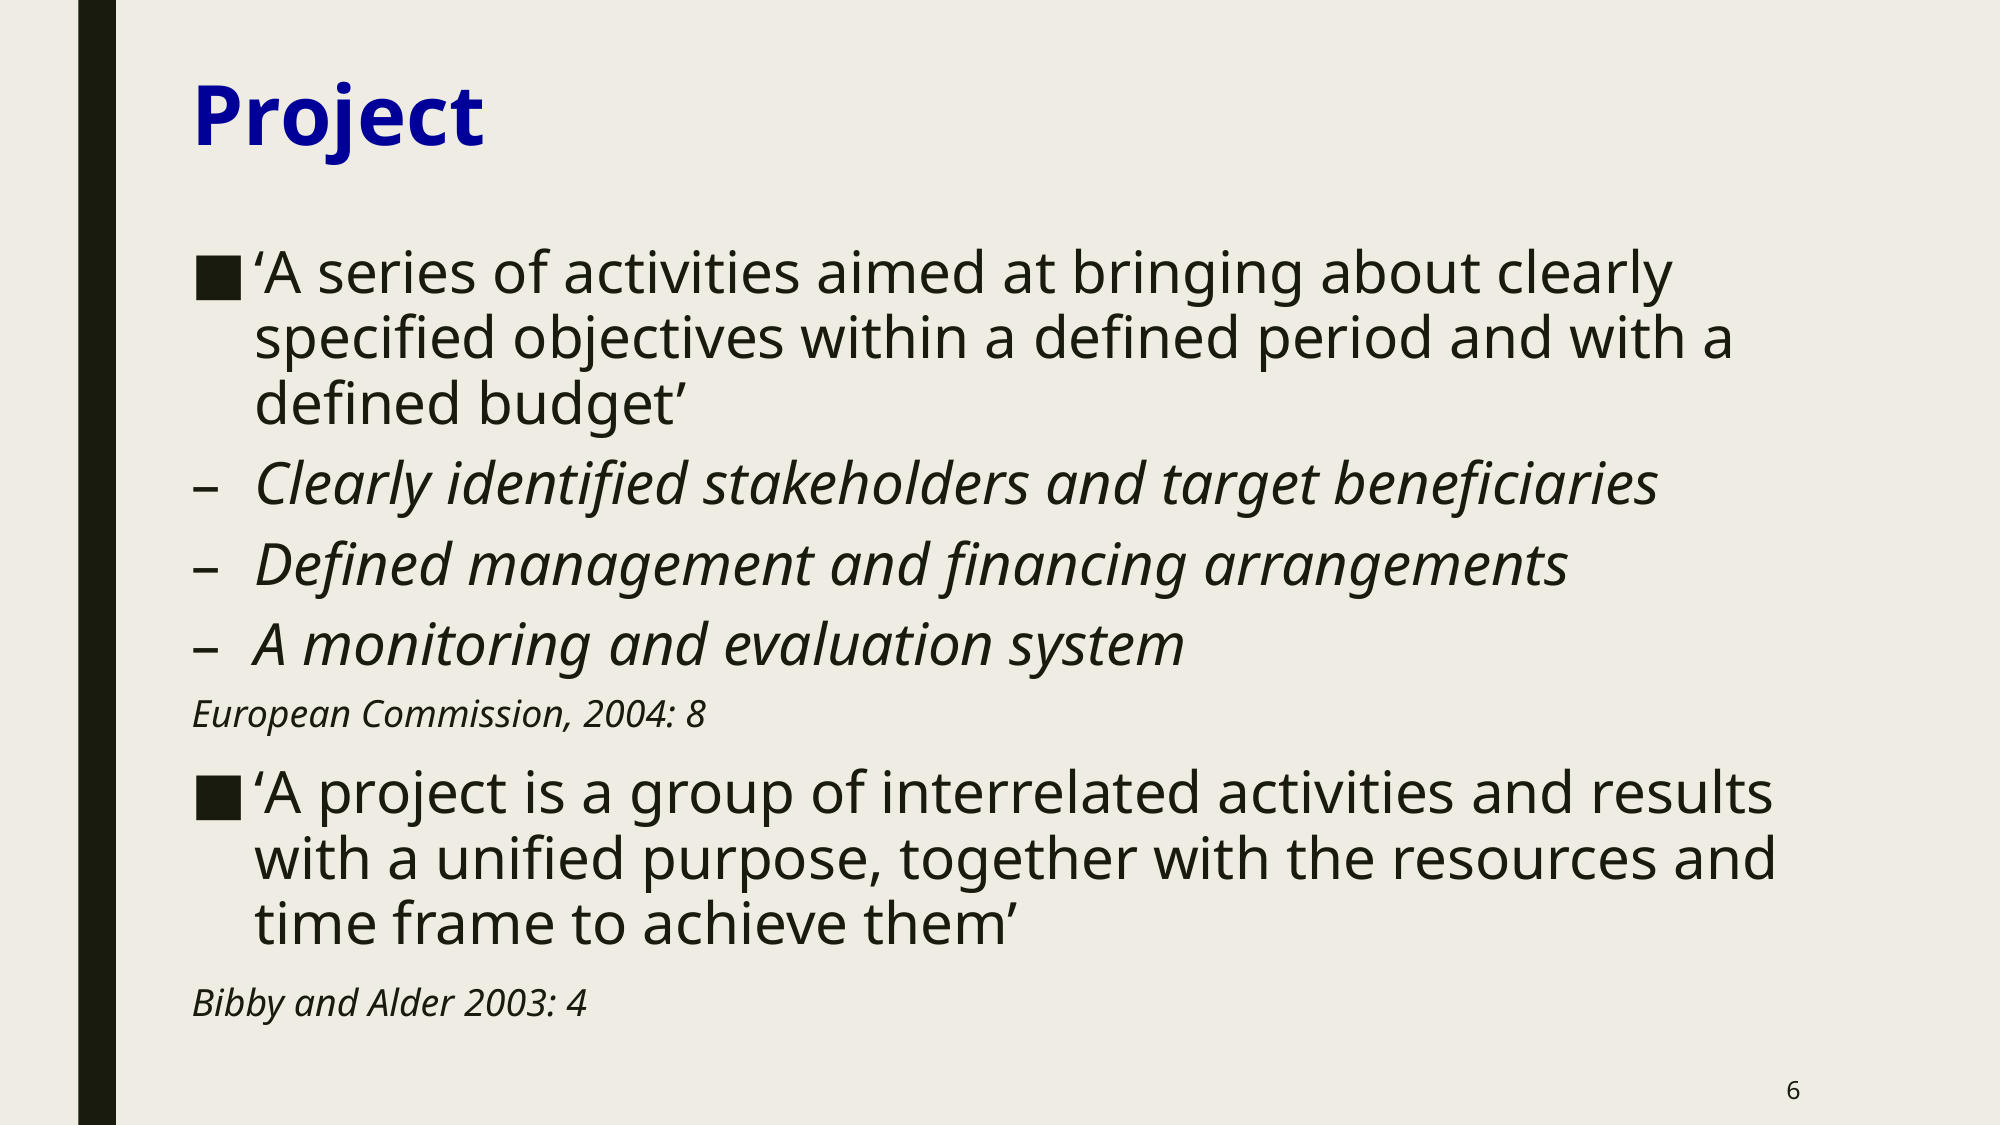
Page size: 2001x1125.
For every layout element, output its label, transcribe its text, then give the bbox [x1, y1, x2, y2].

text_box Project [176, 67, 1839, 234]
text_box ‘A series of activities aimed at bringing about clearly specified objectives within a defined period and with a defined budget’ Clearly identified stakeholders and target beneficiaries Defined management and financing arrangements A monitoring and evaluation system European Commission, 2004: 8 ‘A project is a group of interrelated activities and results with a unified purpose, together with the resources and time frame to achieve them’ Bibby and Alder 2003: 4 [176, 234, 1839, 1026]
slide_number 6 [1553, 1058, 1816, 1125]
